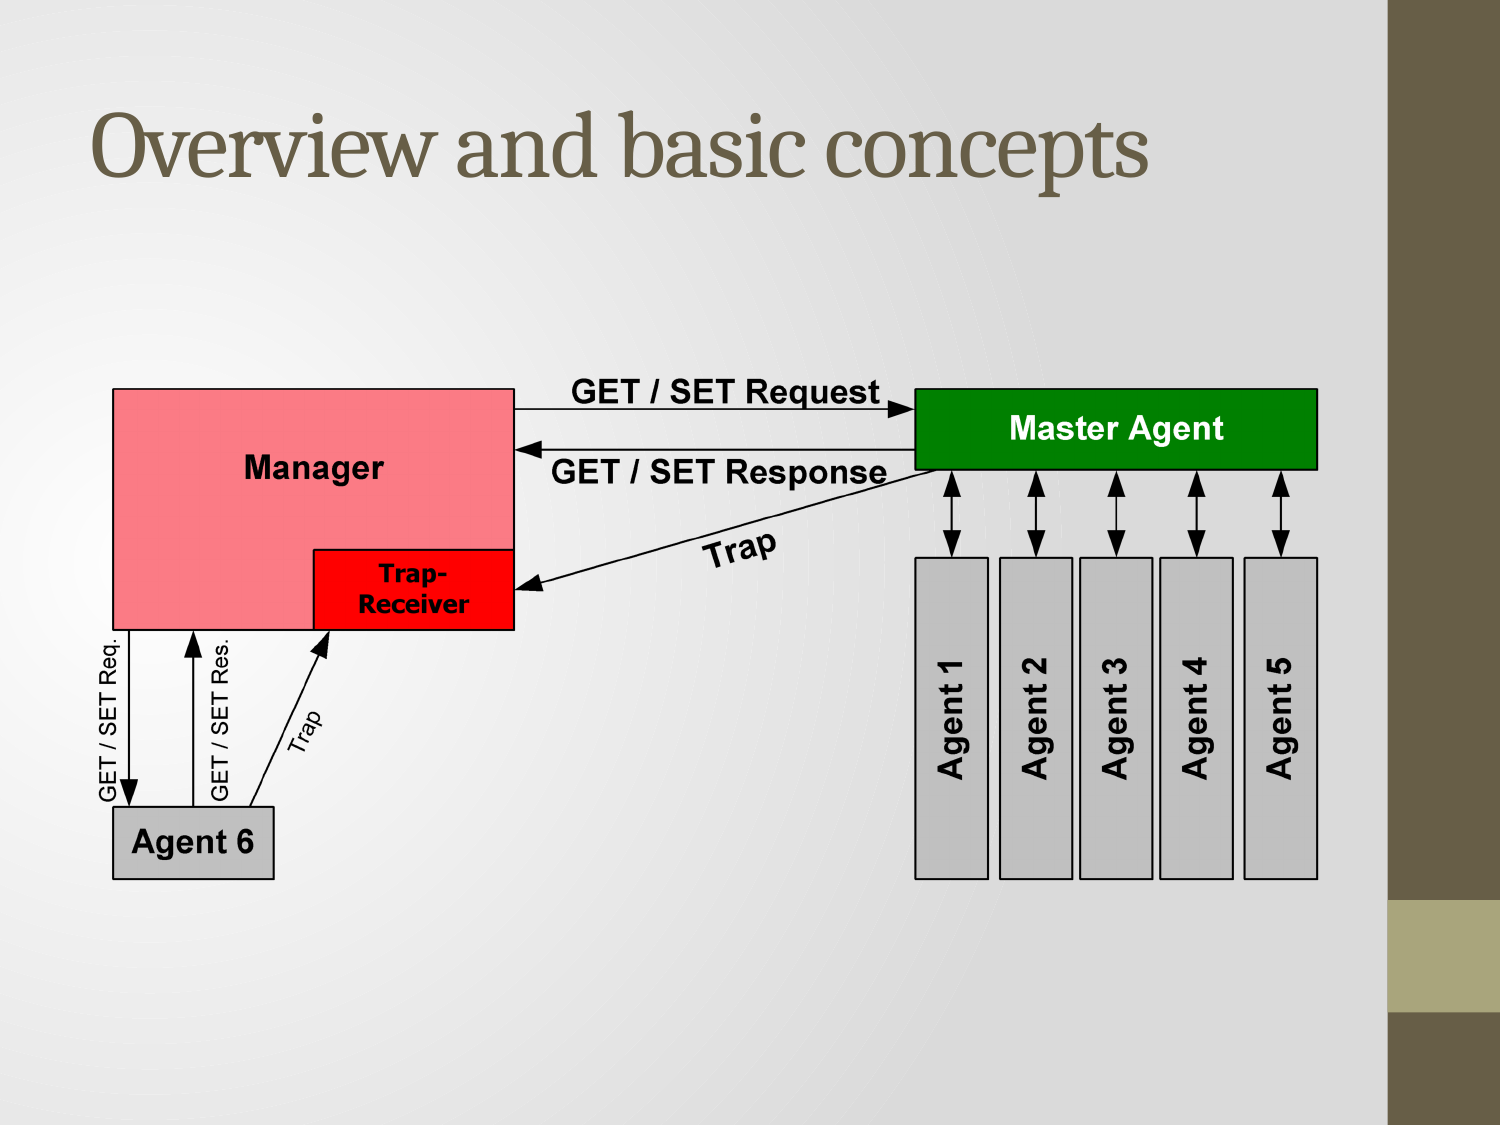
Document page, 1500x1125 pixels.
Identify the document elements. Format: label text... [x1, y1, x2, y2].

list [74, 261, 1326, 1051]
title Overview and basic concepts [75, 45, 1325, 233]
